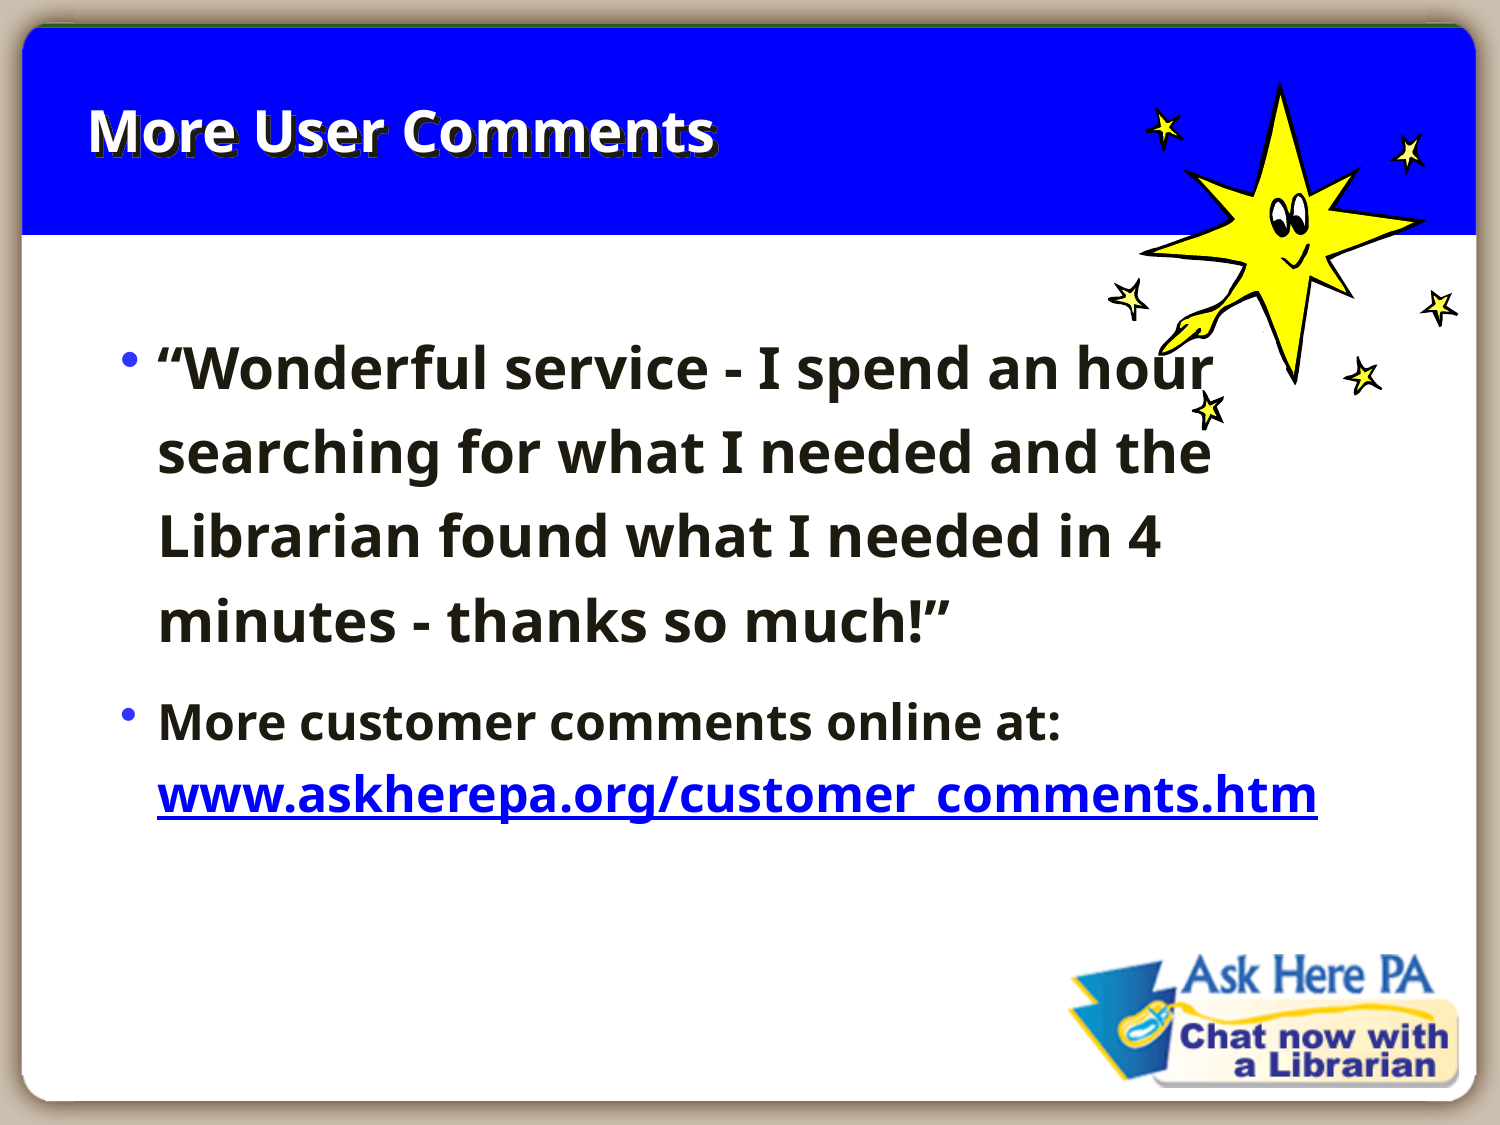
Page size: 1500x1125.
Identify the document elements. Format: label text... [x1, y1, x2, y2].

list “Wonderful service - I spend an hour searching for what I needed and the Librarian found what I needed in 4 minutes - thanks so much!” More customer comments online at: www.askherepa.org/customer_comments.htm [117, 317, 1382, 1008]
picture [0, 0, 1500, 1125]
title More User Comments [71, 23, 1119, 236]
